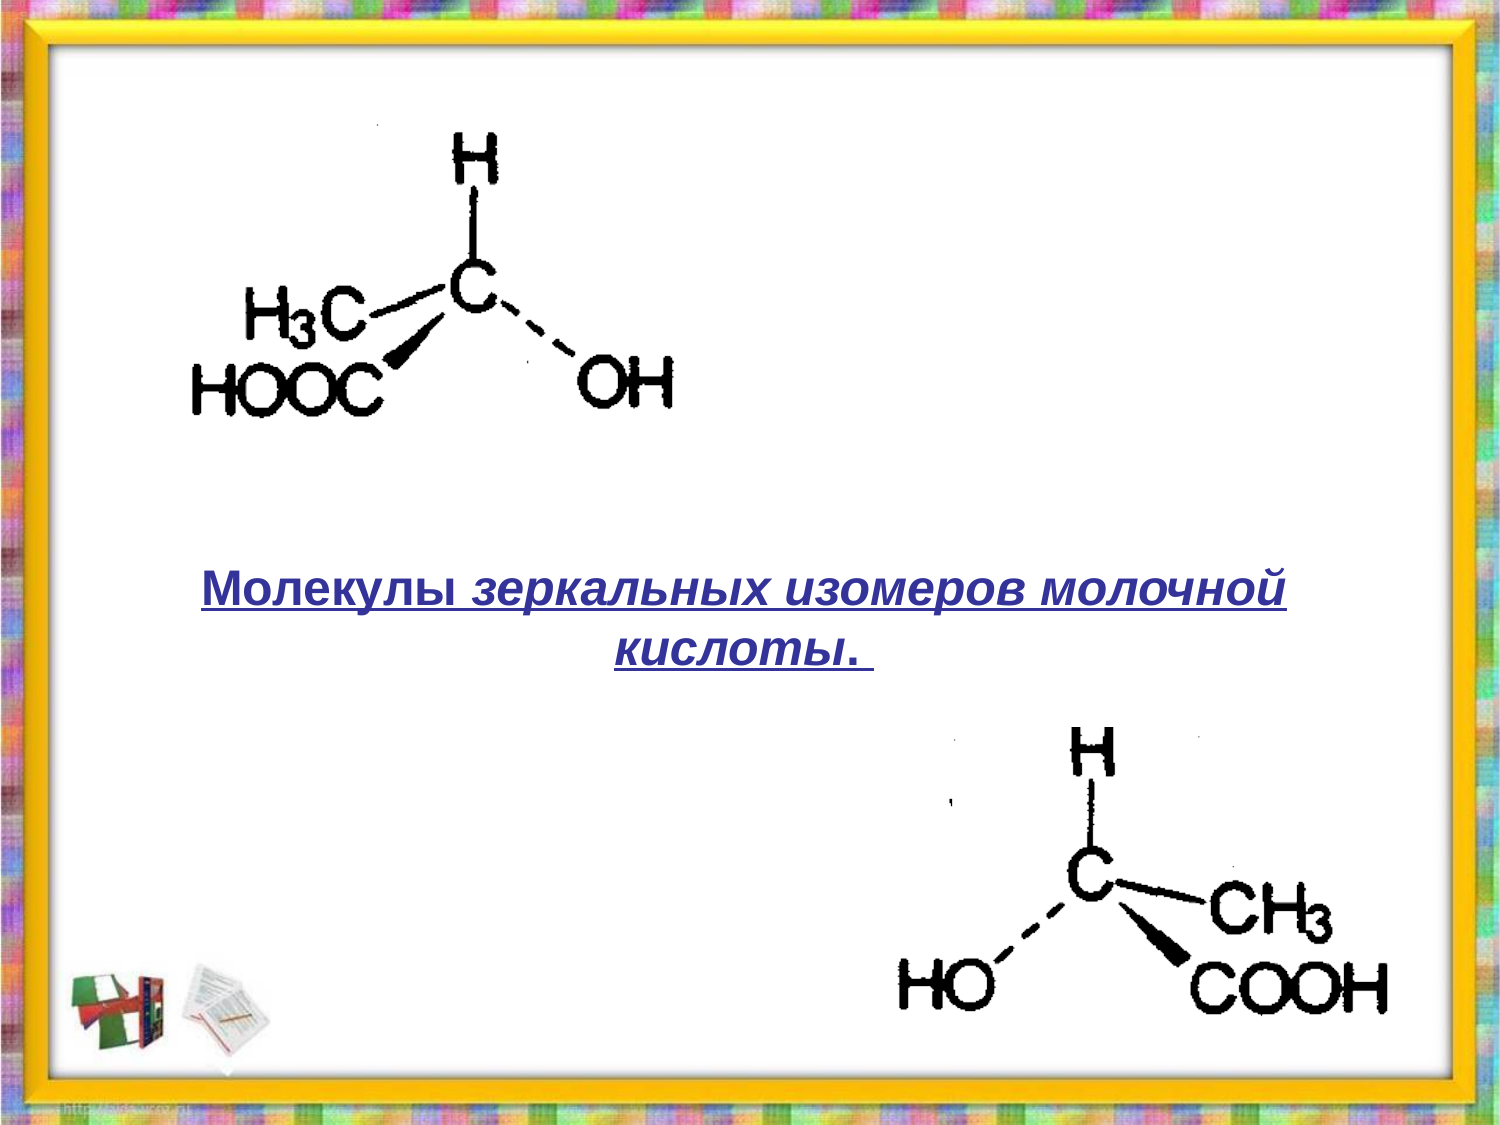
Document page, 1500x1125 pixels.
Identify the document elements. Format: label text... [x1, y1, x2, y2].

text_box Молекулы зеркальных изомеров молочной кислоты. [183, 547, 1306, 683]
picture [0, 0, 1500, 1125]
